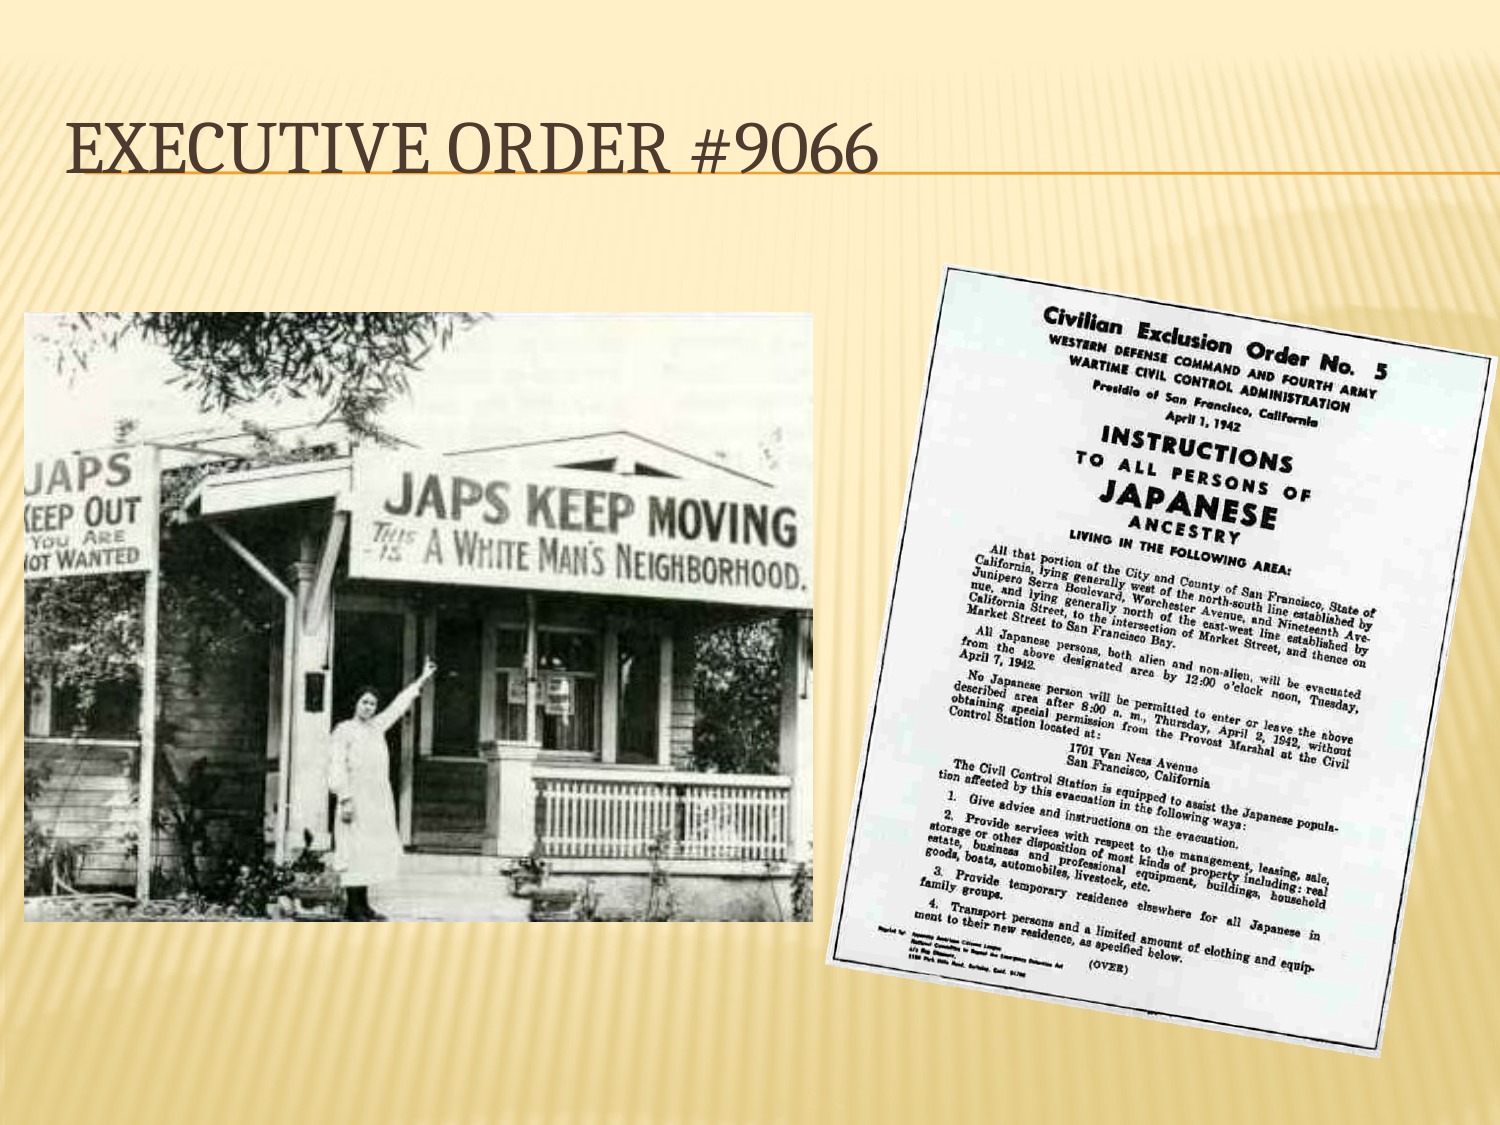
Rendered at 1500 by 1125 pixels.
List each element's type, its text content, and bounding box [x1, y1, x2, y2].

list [879, 304, 1443, 1017]
picture [1203, 1027, 1385, 1057]
title Executive Order #9066 [49, 75, 1475, 213]
picture [825, 665, 877, 973]
picture [1443, 348, 1498, 678]
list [24, 312, 813, 922]
picture [937, 264, 1178, 304]
